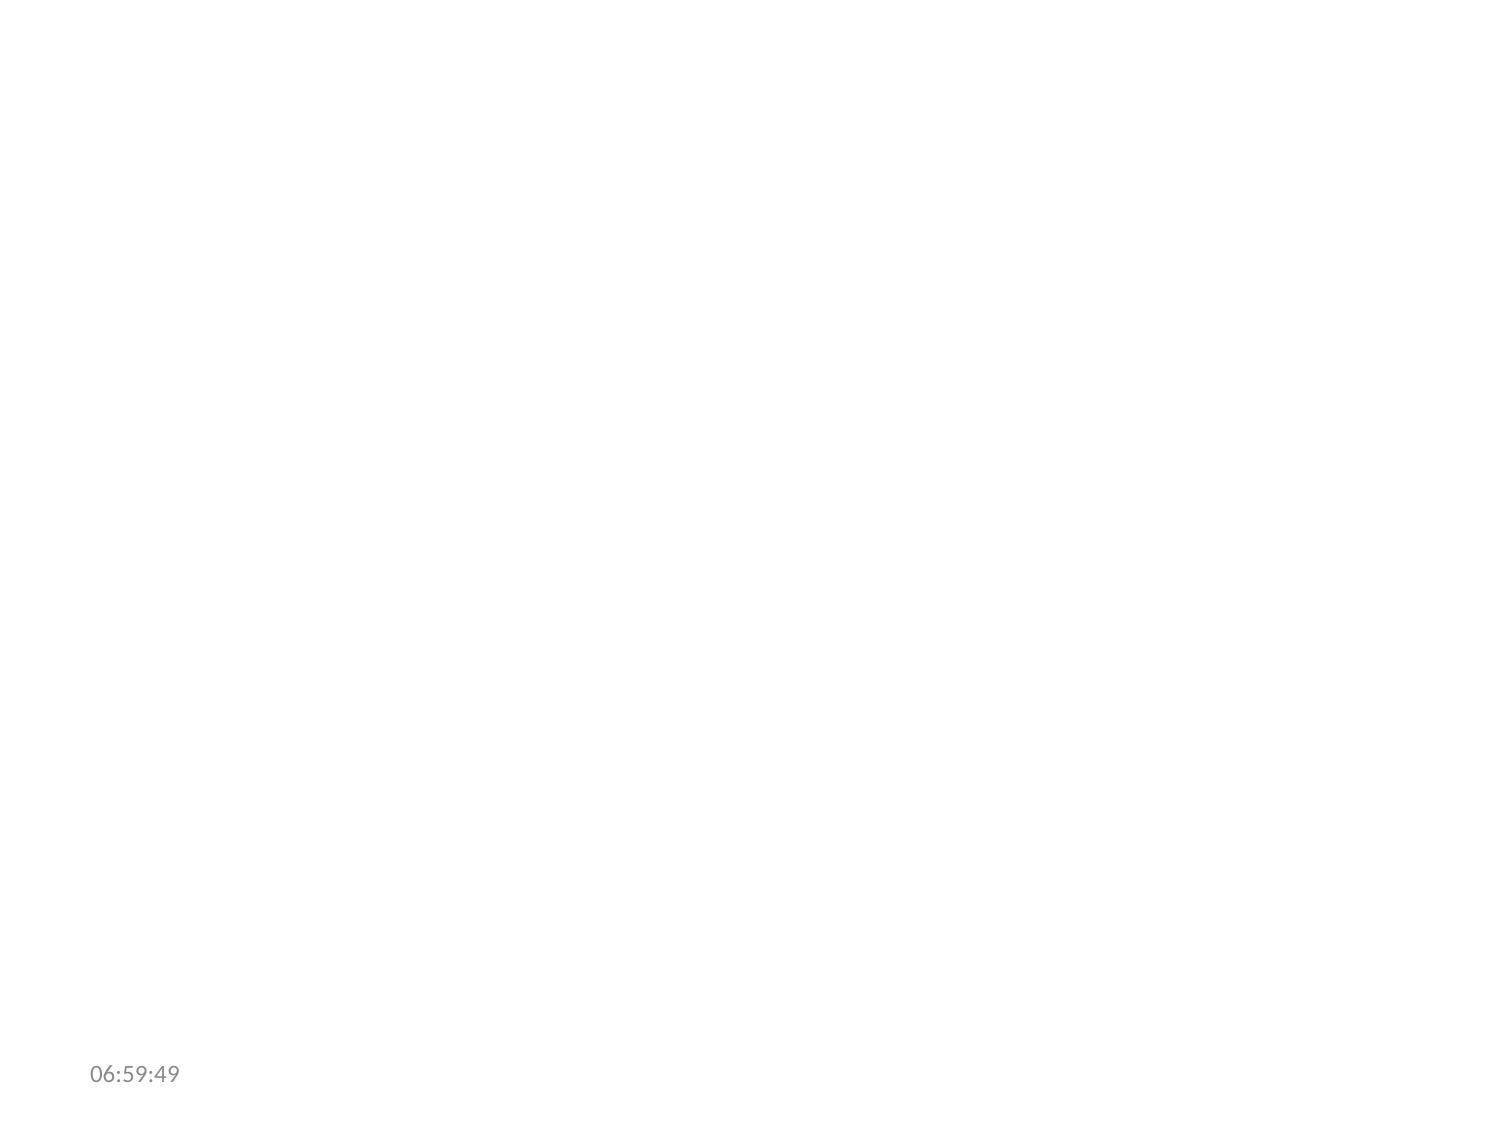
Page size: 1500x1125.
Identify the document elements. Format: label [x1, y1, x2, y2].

slide_number [75, 1042, 425, 1103]
